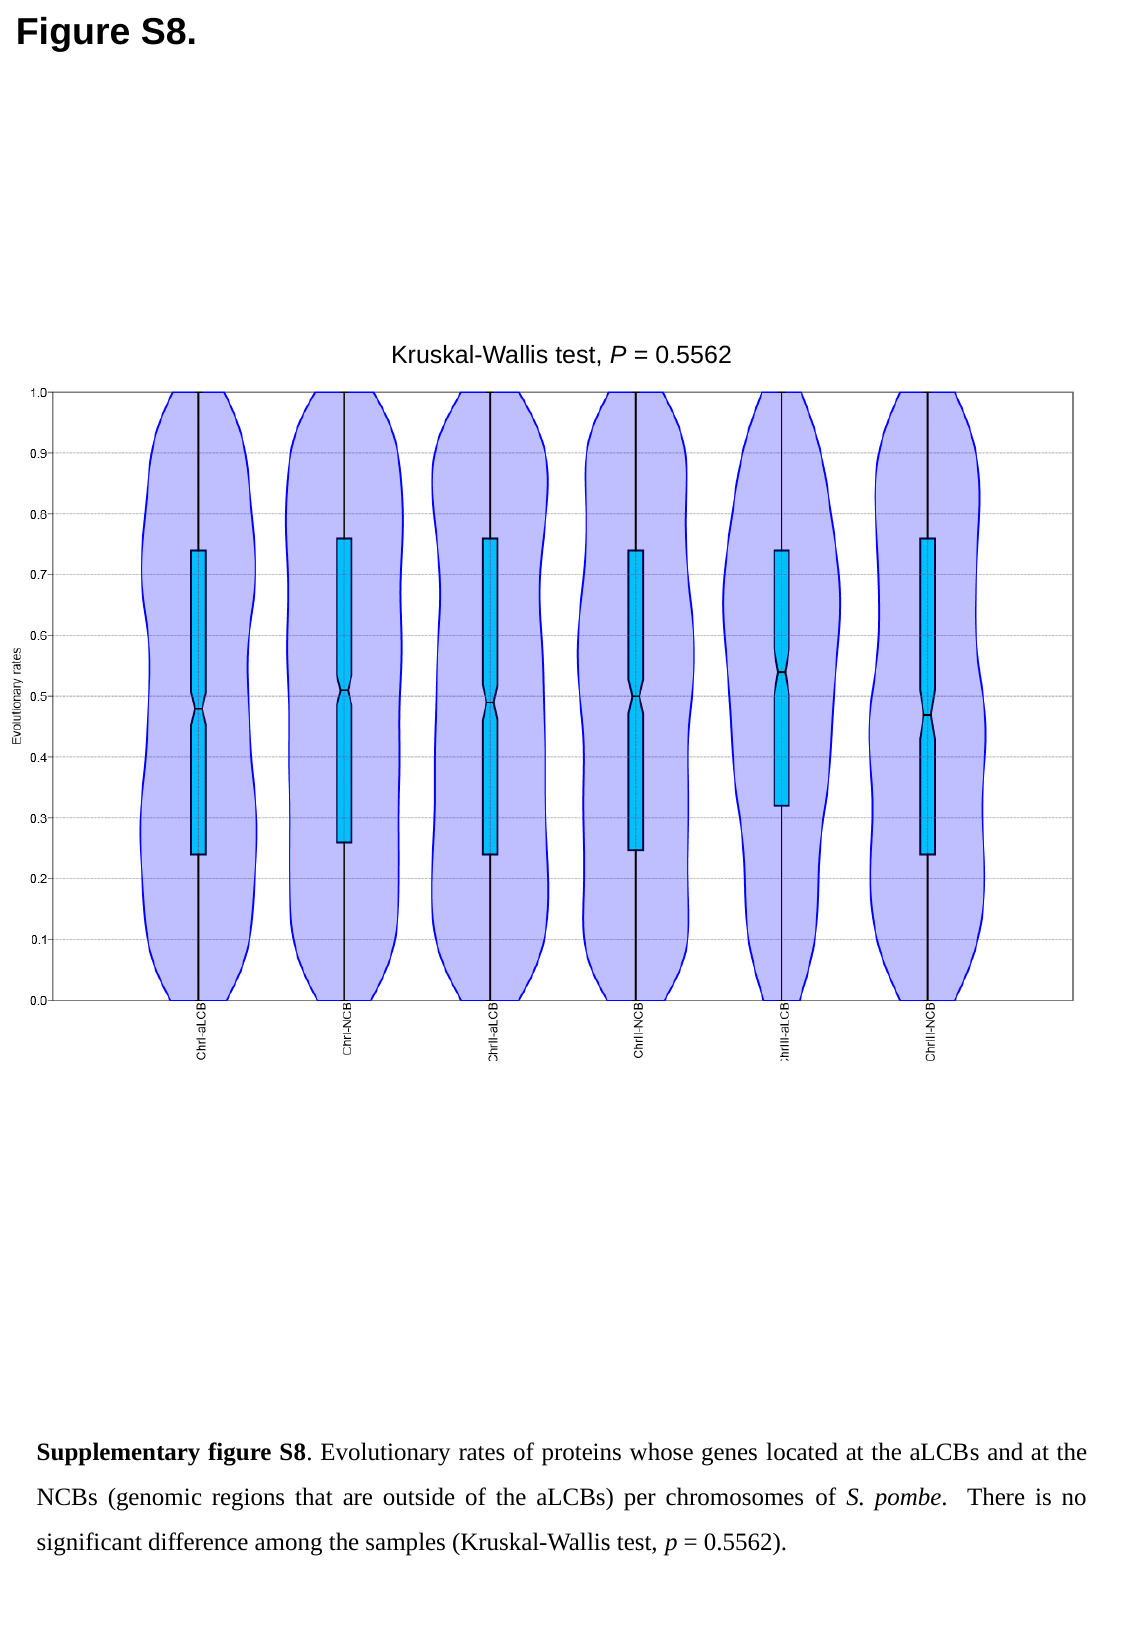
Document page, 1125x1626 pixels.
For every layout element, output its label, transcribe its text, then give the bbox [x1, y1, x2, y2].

text_box Figure S8. [1, 0, 213, 60]
picture [0, 331, 1125, 1061]
text_box Supplementary figure S8. Evolutionary rates of proteins whose genes located at the aLCBs and at the NCBs (genomic regions that are outside of the aLCBs) per chromosomes of S. pombe. There is no significant difference among the samples (Kruskal-Wallis test, p = 0.5562). [21, 1413, 1102, 1563]
